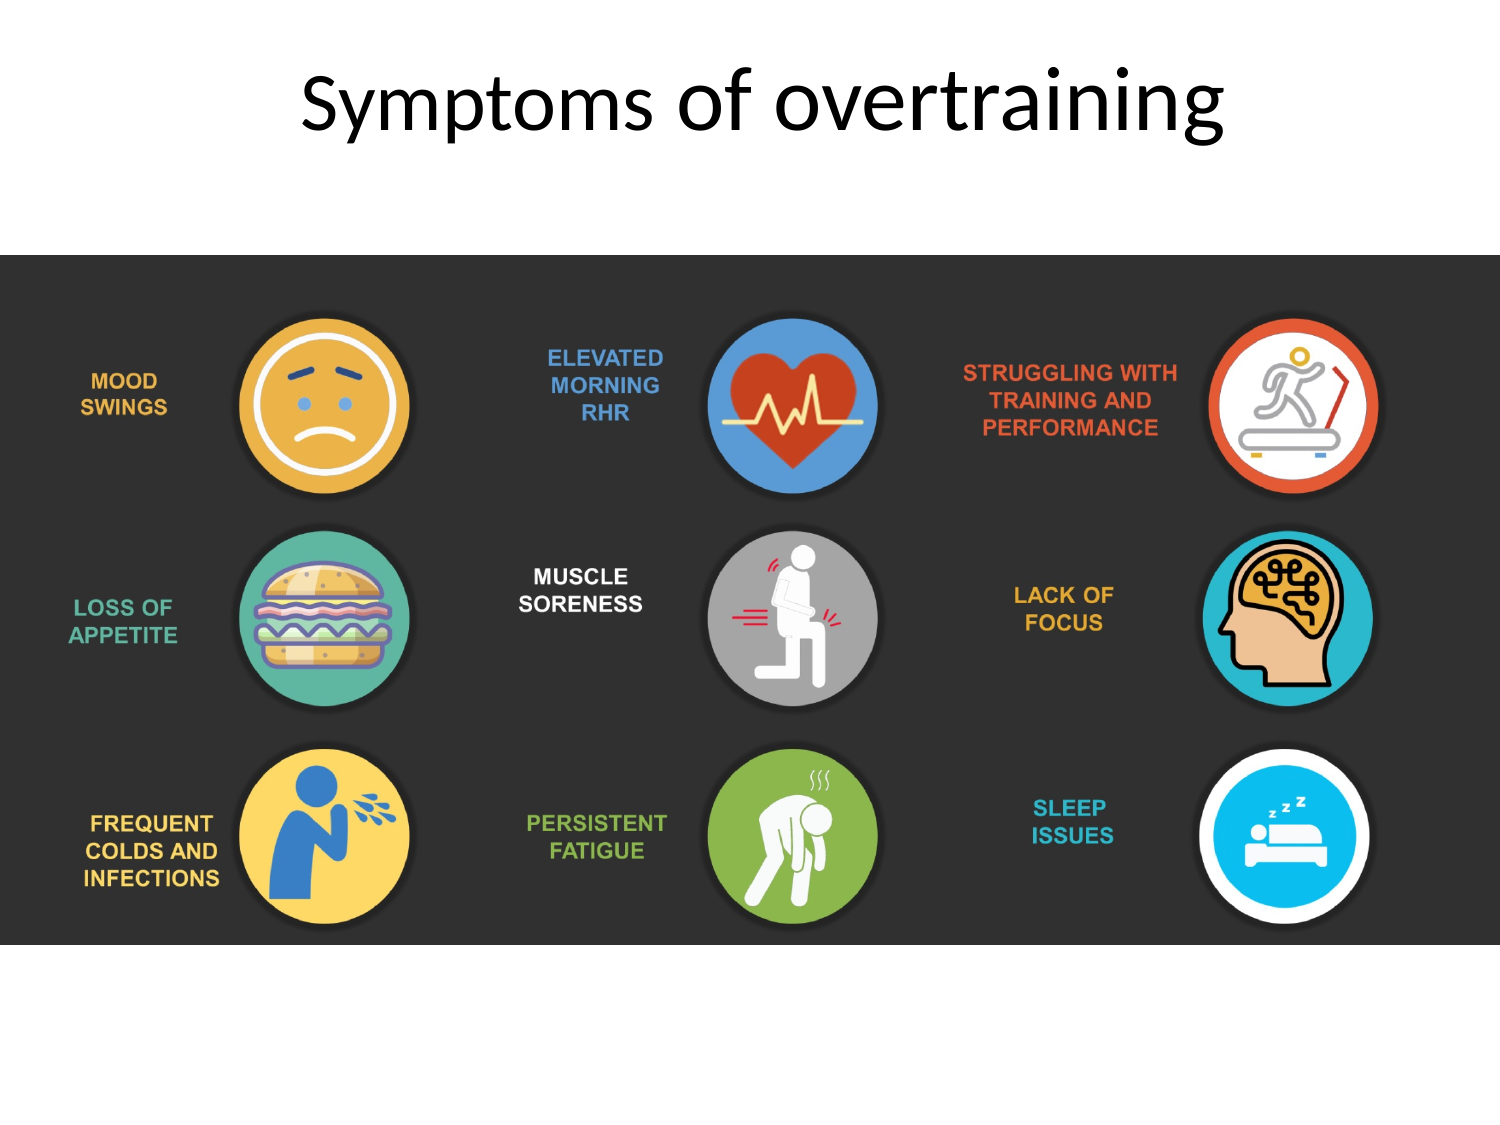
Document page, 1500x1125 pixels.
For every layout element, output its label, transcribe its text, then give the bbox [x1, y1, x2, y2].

picture [0, 255, 1500, 945]
title Symptoms of overtraining [88, 0, 1439, 188]
